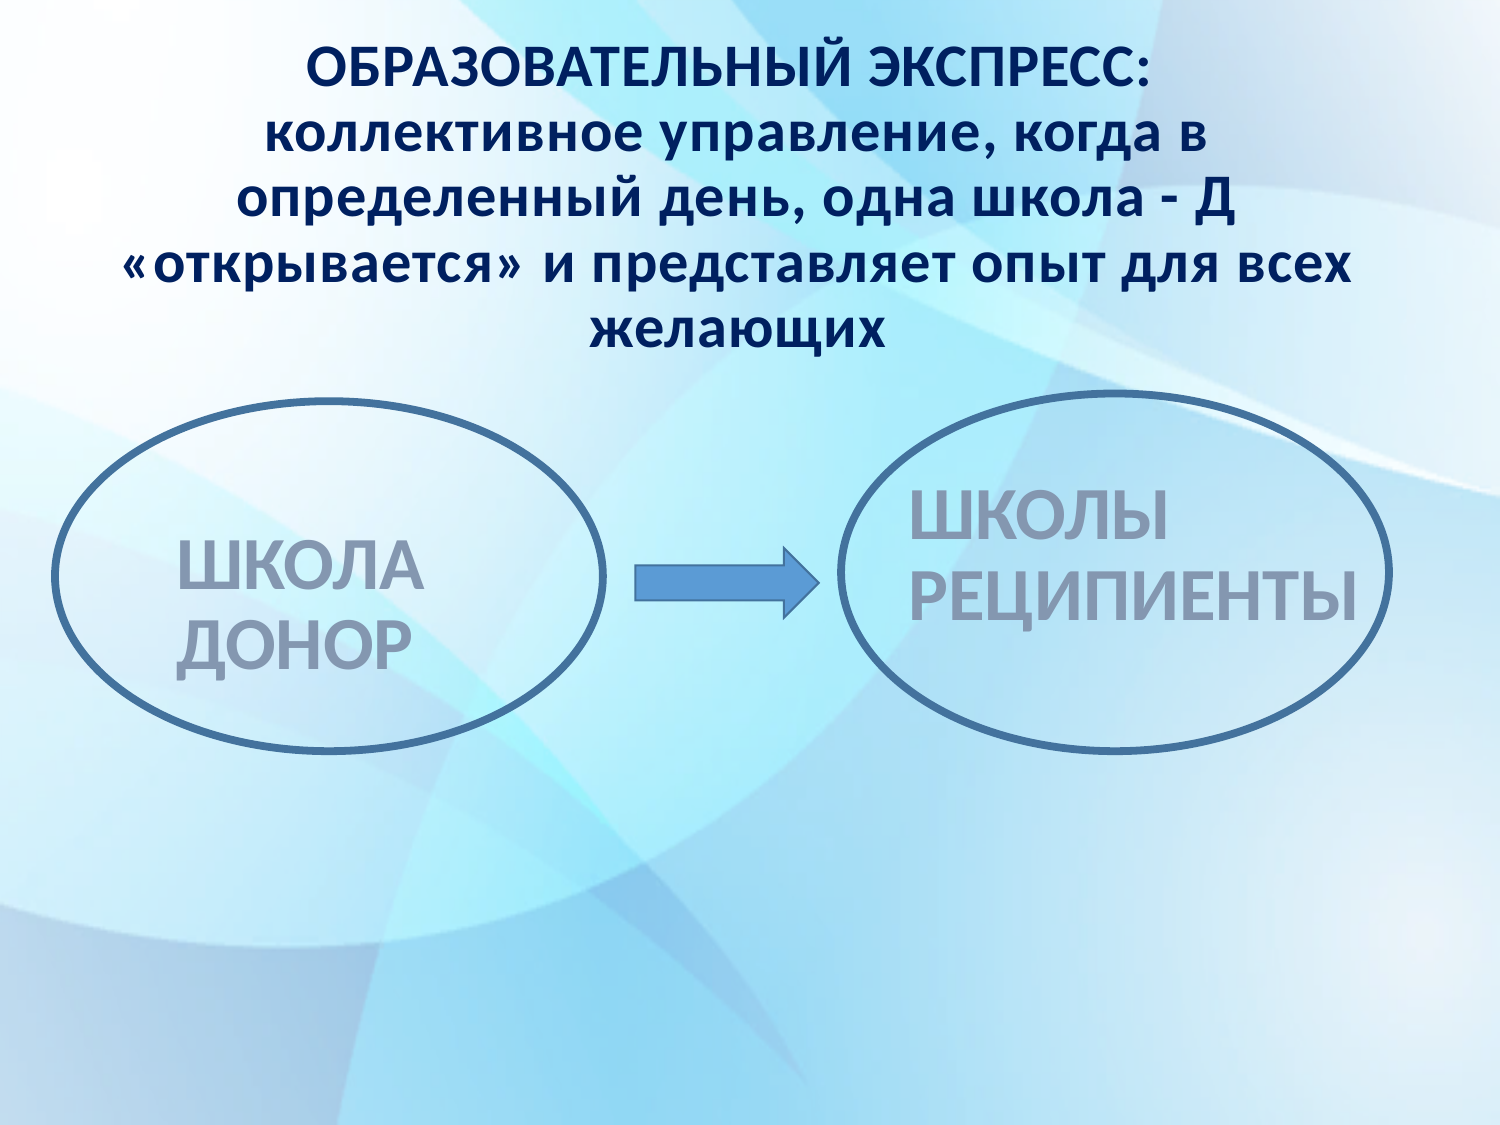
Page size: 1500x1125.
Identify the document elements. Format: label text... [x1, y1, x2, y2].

text_box ШКОЛЫ РЕЦИПИЕНТЫ [893, 467, 1500, 644]
list ШКОЛА ДОНОР [161, 435, 709, 839]
text_box [634, 545, 821, 621]
text_box [53, 400, 604, 753]
text_box [840, 392, 1368, 753]
title ОБРАЗОВАТЕЛЬНЫЙ ЭКСПРЕСС: коллективное управление, когда в определенный день, одна школа - Д «открывается» и представляет опыт для всех желающих [55, 90, 1421, 305]
